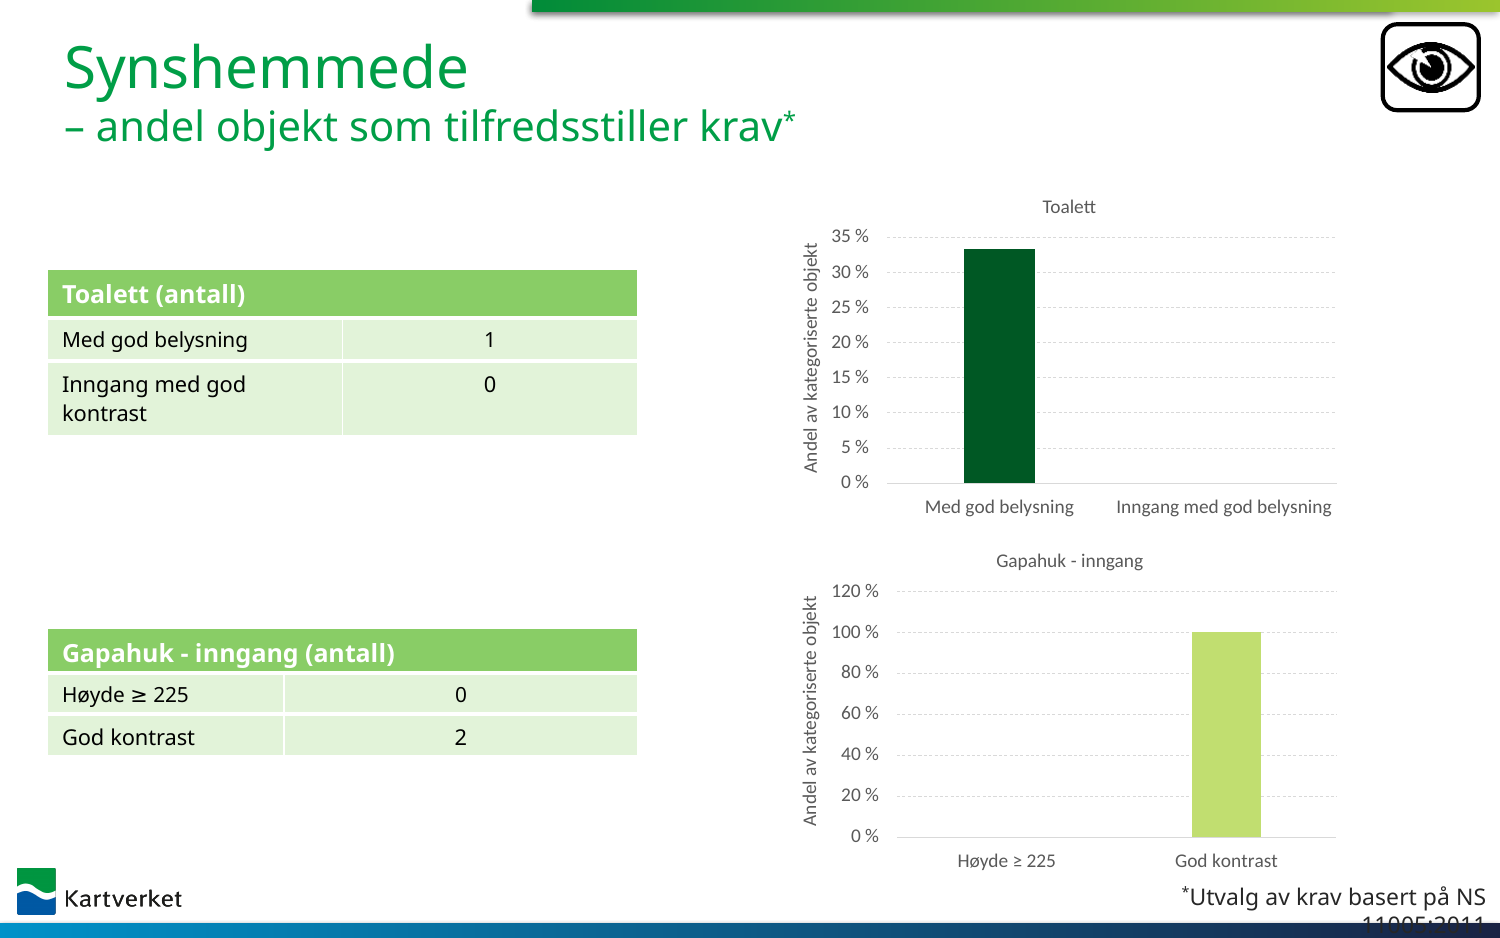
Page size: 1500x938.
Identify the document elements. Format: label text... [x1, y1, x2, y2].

table_cell 0 [285, 675, 637, 712]
table_cell 1 [343, 320, 637, 359]
table_cell Med god belysning [48, 320, 342, 359]
table_cell 0 [343, 363, 637, 435]
table_cell Høyde ≥ 225 [48, 675, 283, 712]
picture [791, 541, 1348, 880]
picture [791, 187, 1348, 526]
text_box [1382, 24, 1480, 111]
table_cell God kontrast [48, 716, 283, 755]
table_header Toalett (antall) [48, 270, 637, 316]
table_cell 2 [285, 716, 637, 755]
table_header Gapahuk - inngang (antall) [48, 629, 637, 671]
table_cell Inngang med god kontrast [48, 363, 342, 435]
text_box *Utvalg av krav basert på NS 11005:2011 [1068, 873, 1500, 938]
text_box Synshemmede – andel objekt som tilfredsstiller krav* [49, 24, 1431, 158]
